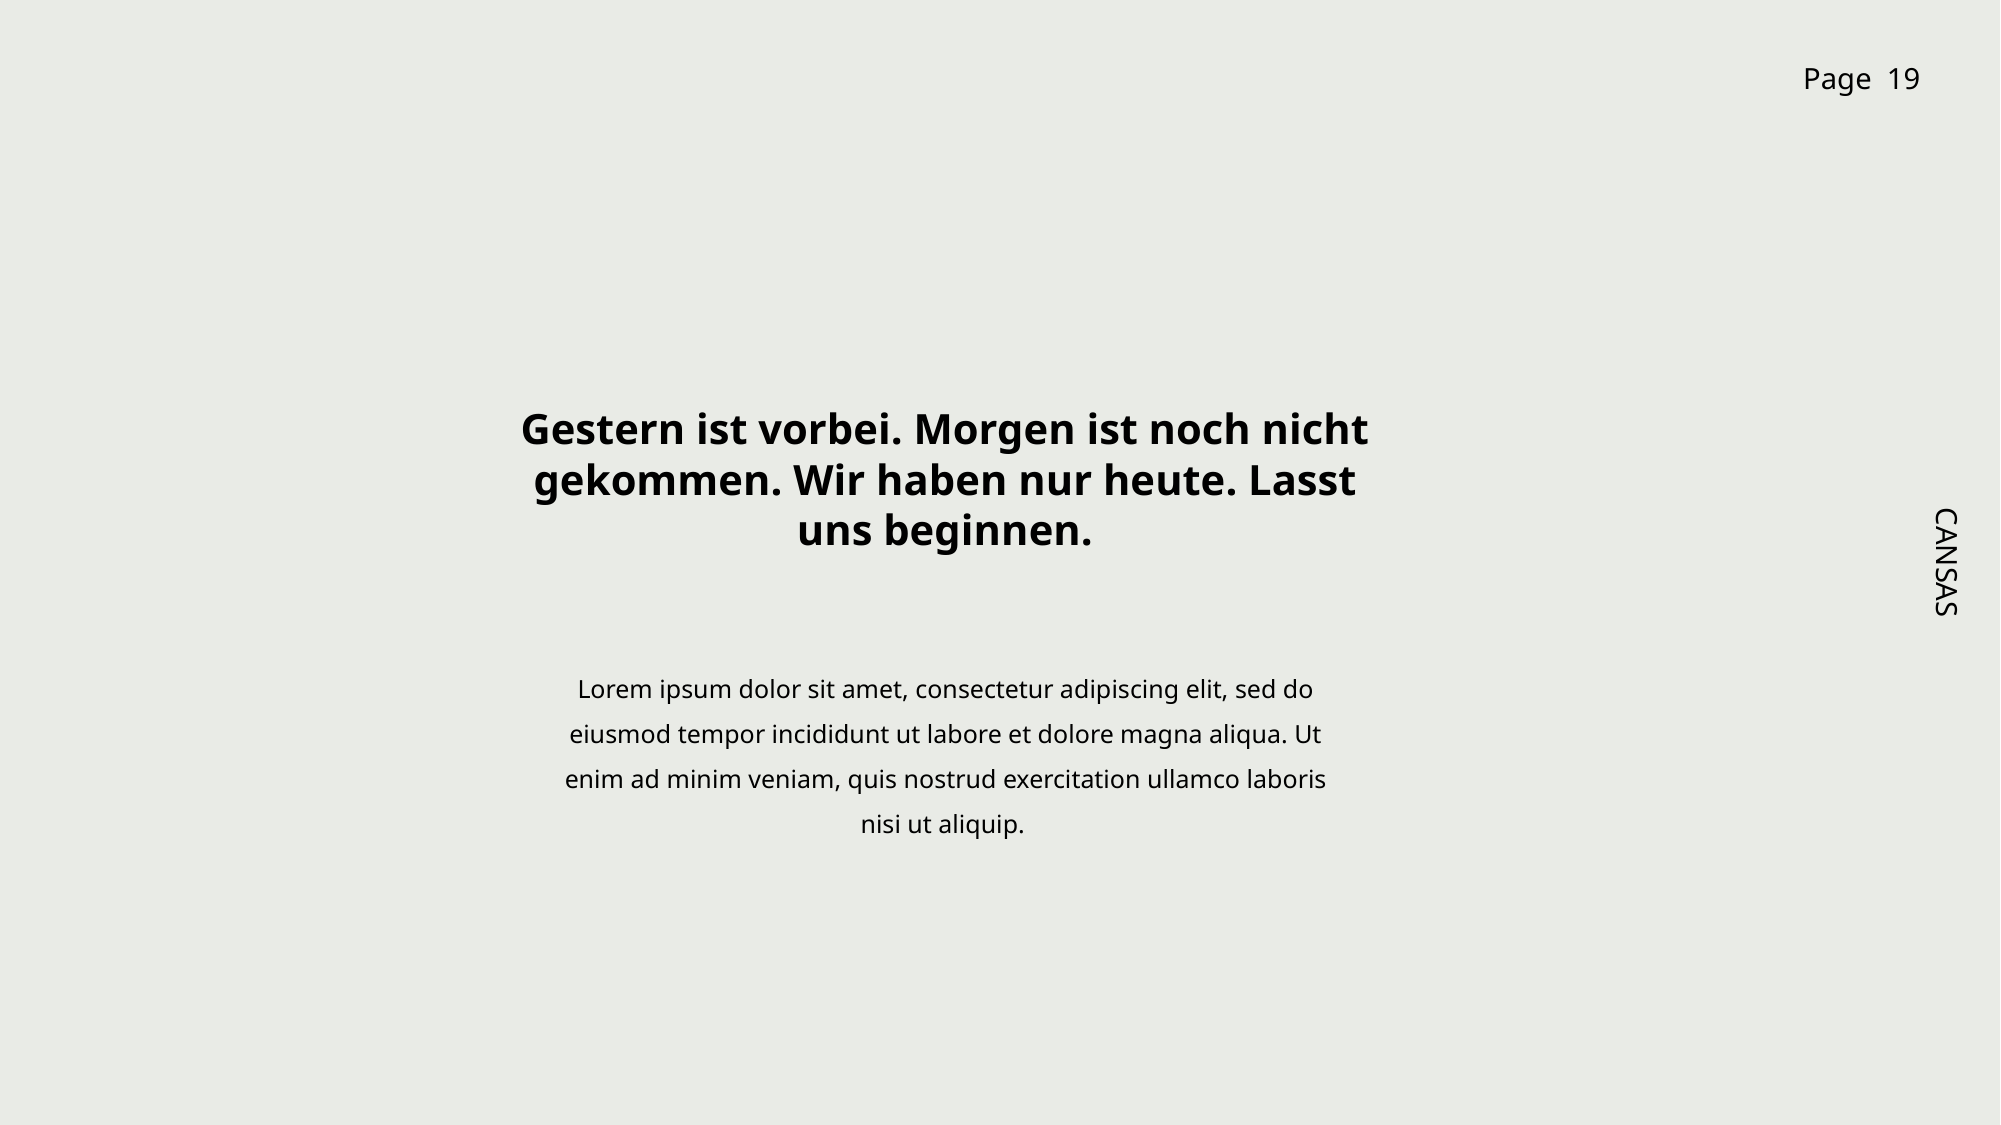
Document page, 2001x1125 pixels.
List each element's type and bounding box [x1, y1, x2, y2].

picture [0, 159, 1892, 1024]
